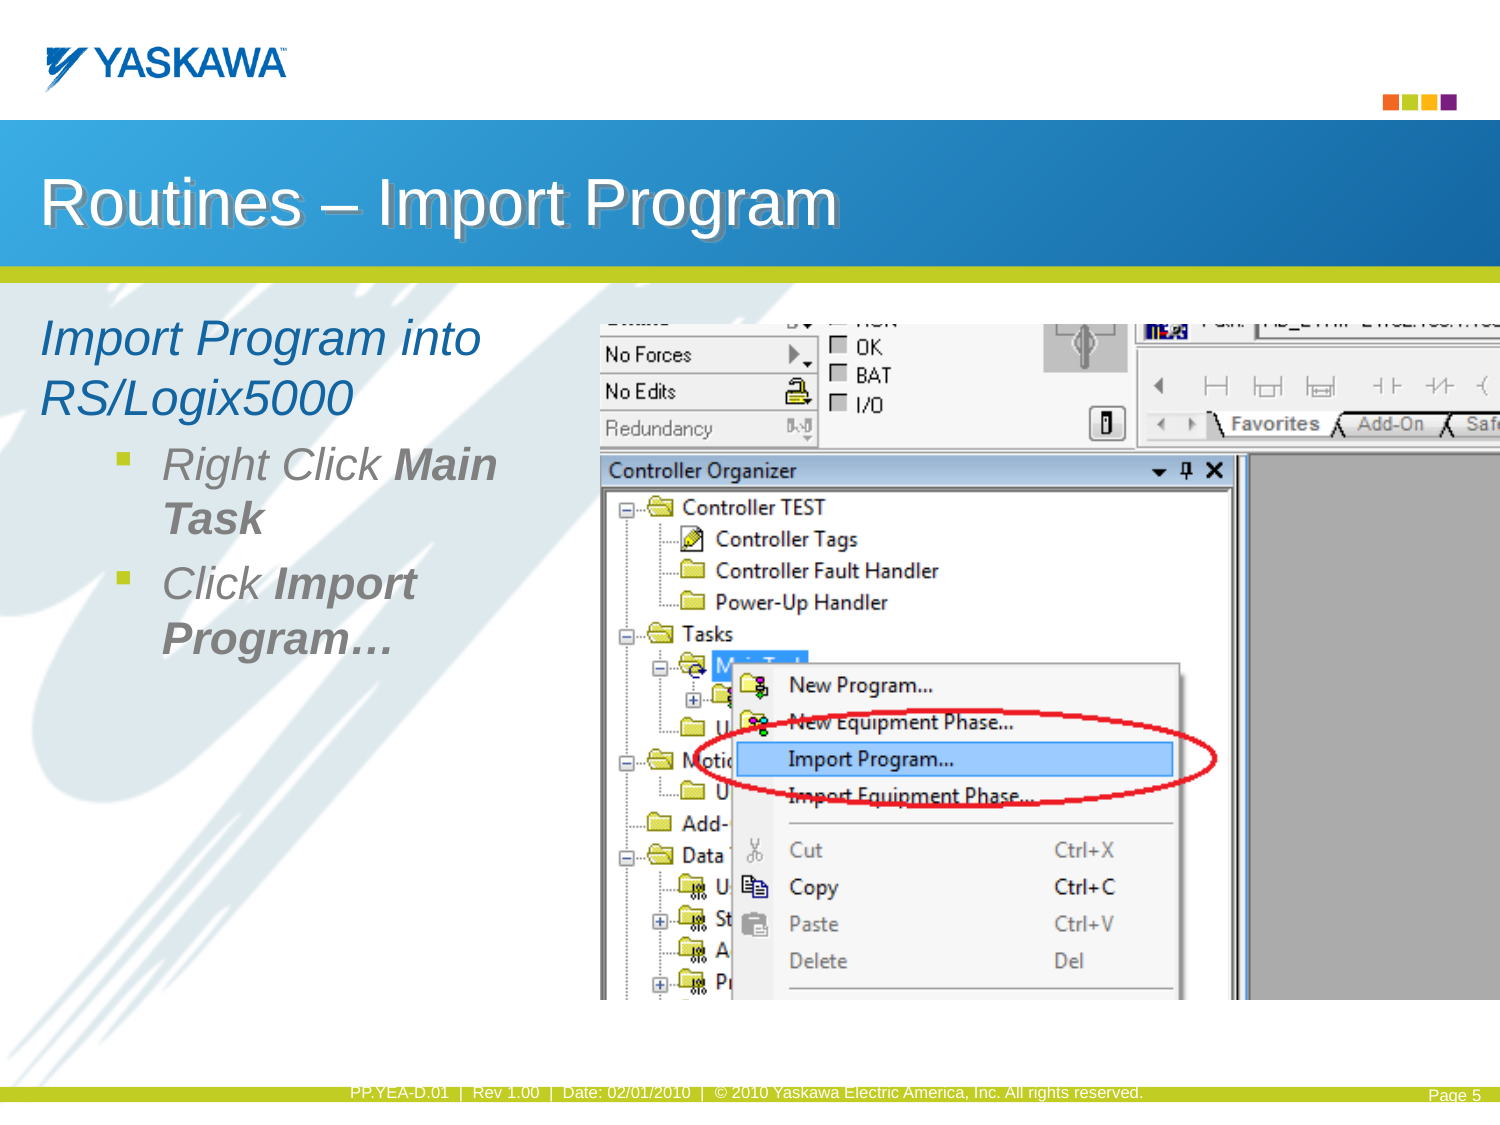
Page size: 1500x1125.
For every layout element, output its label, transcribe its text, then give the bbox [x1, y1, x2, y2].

picture [45, 46, 287, 92]
title Routines – Import Program [24, 122, 1351, 276]
list Import Program into RS/Logix5000 Right Click Main Task Click Import Program… [24, 297, 604, 986]
picture [599, 324, 1500, 1000]
